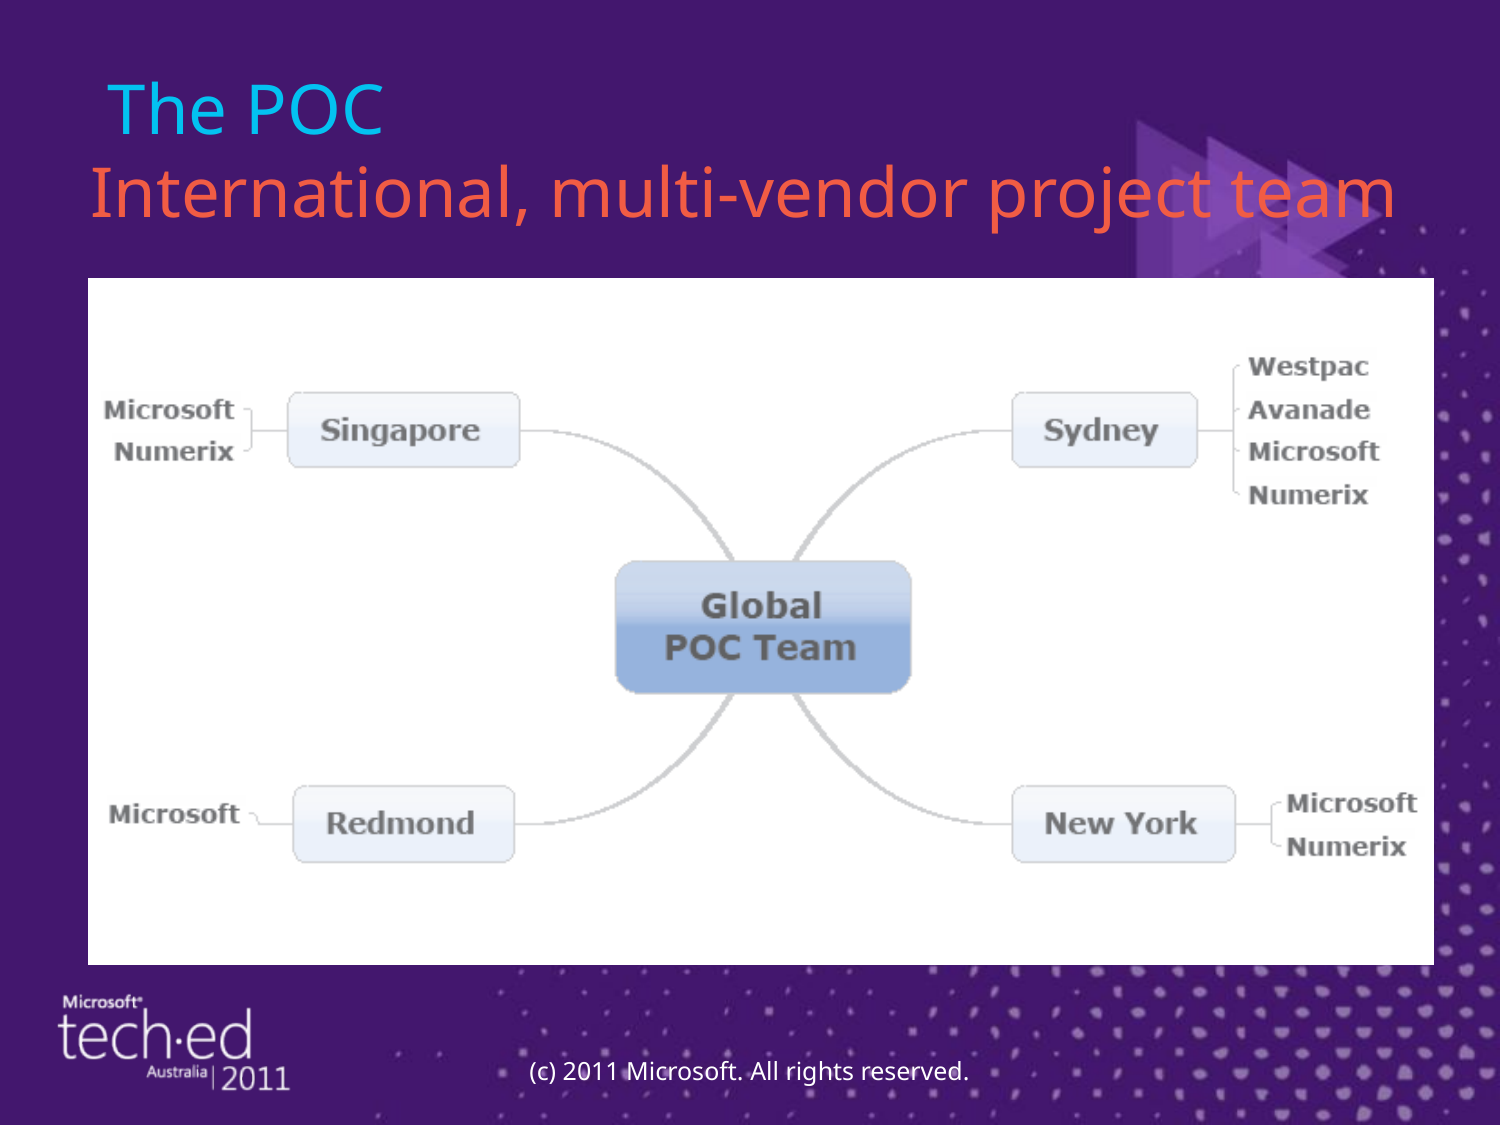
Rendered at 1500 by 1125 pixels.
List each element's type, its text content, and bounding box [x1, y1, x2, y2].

footer (c) 2011 Microsoft. All rights reserved. [512, 1042, 988, 1103]
title The POC International, multi-vendor project team [75, 54, 1425, 243]
picture [0, 0, 1500, 1125]
